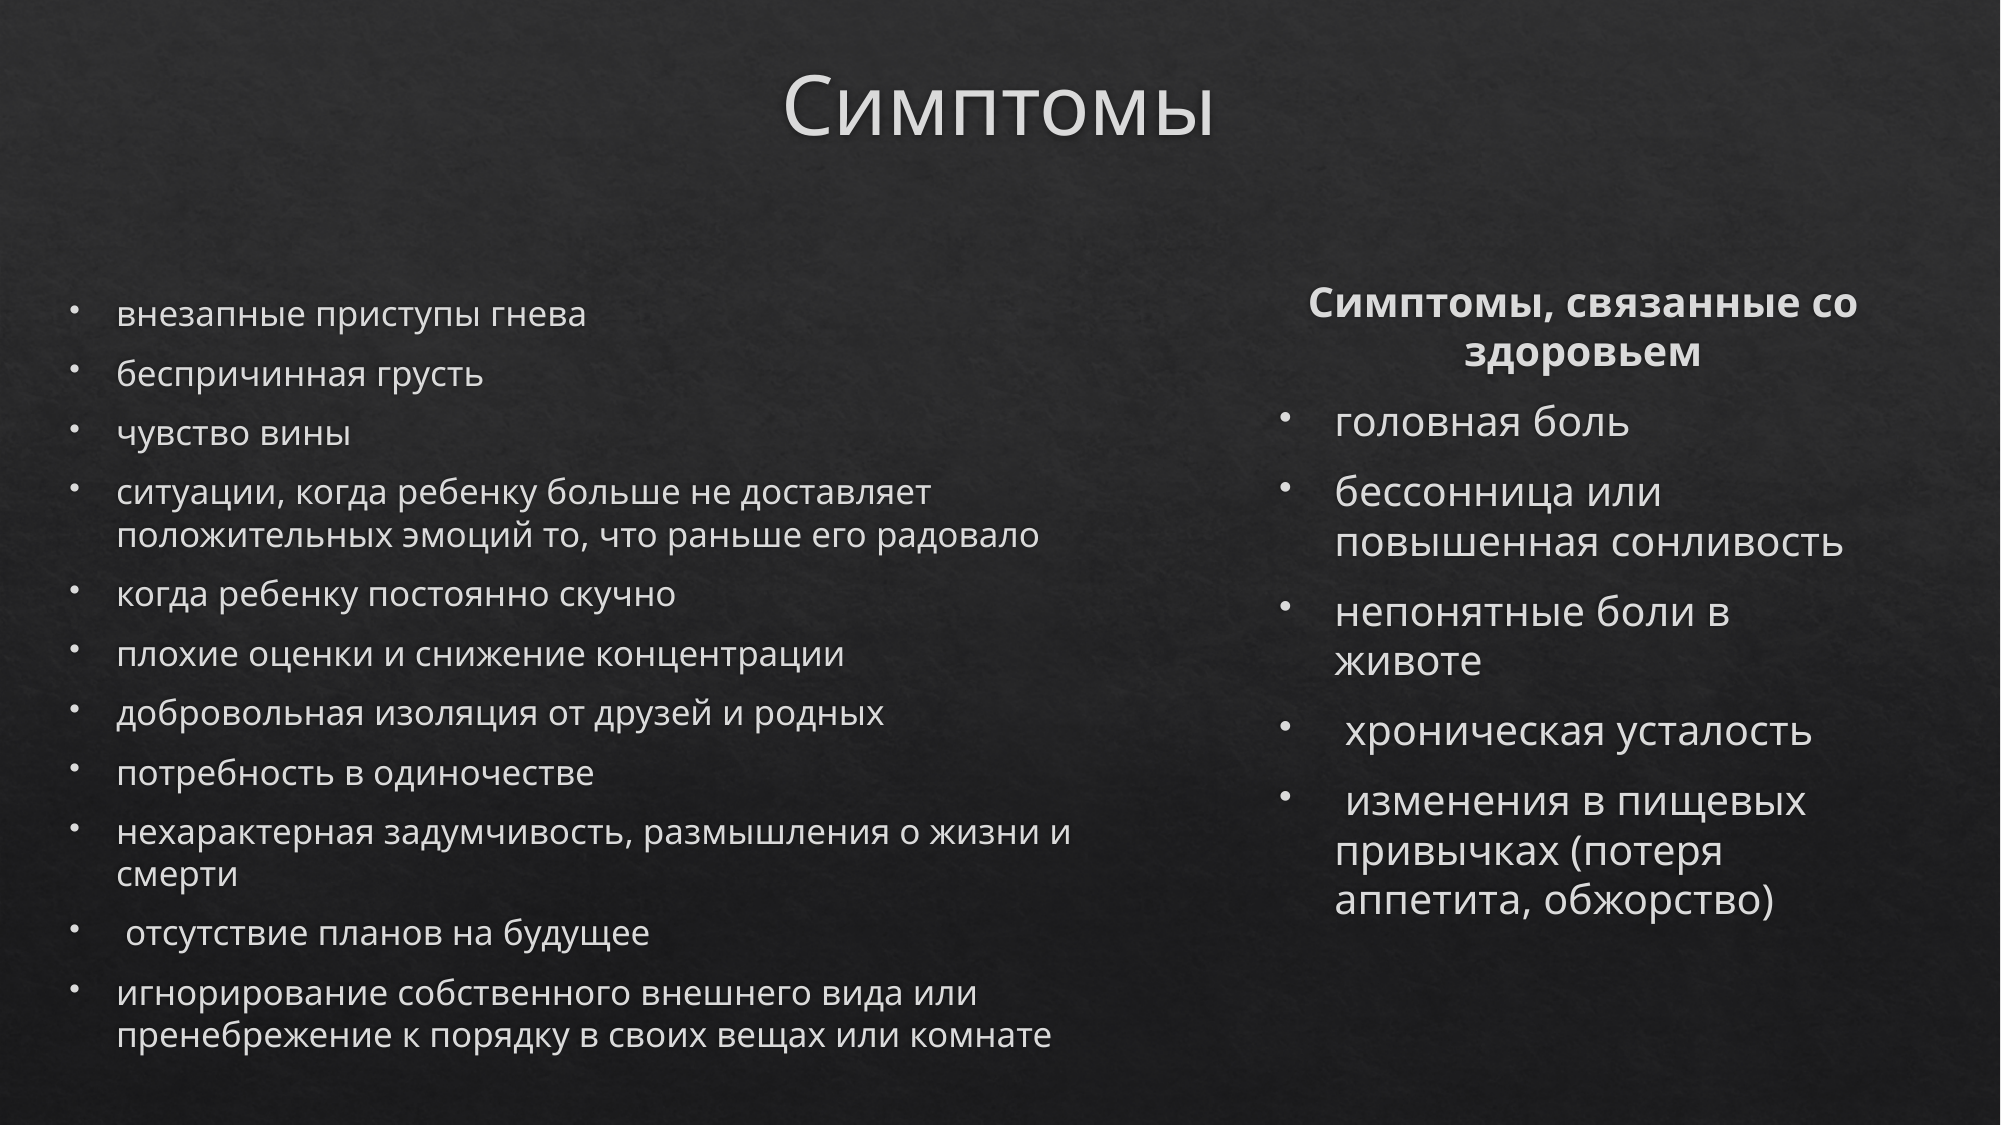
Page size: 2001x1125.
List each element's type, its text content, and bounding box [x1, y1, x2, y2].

title Симптомы [149, 22, 1849, 182]
list Симптомы, связанные со здоровьем головная боль бессонница или повышенная сонливость непонятные боли в животе хроническая усталость изменения в пищевых привычках (потеря аппетита, обжорство) [1259, 268, 1901, 935]
list внезапные приступы гнева беспричинная грусть чувство вины ситуации, когда ребенку больше не доставляет положительных эмоций то, что раньше его радовало когда ребенку постоянно скучно плохие оценки и снижение концентрации добровольная изоляция от друзей и родных потребность в одиночестве нехарактерная задумчивость, размышления о жизни и смерти отсутствие планов на будущее игнорирование собственного внешнего вида или пренебрежение к порядку в своих вещах или комнате [50, 284, 1210, 1069]
